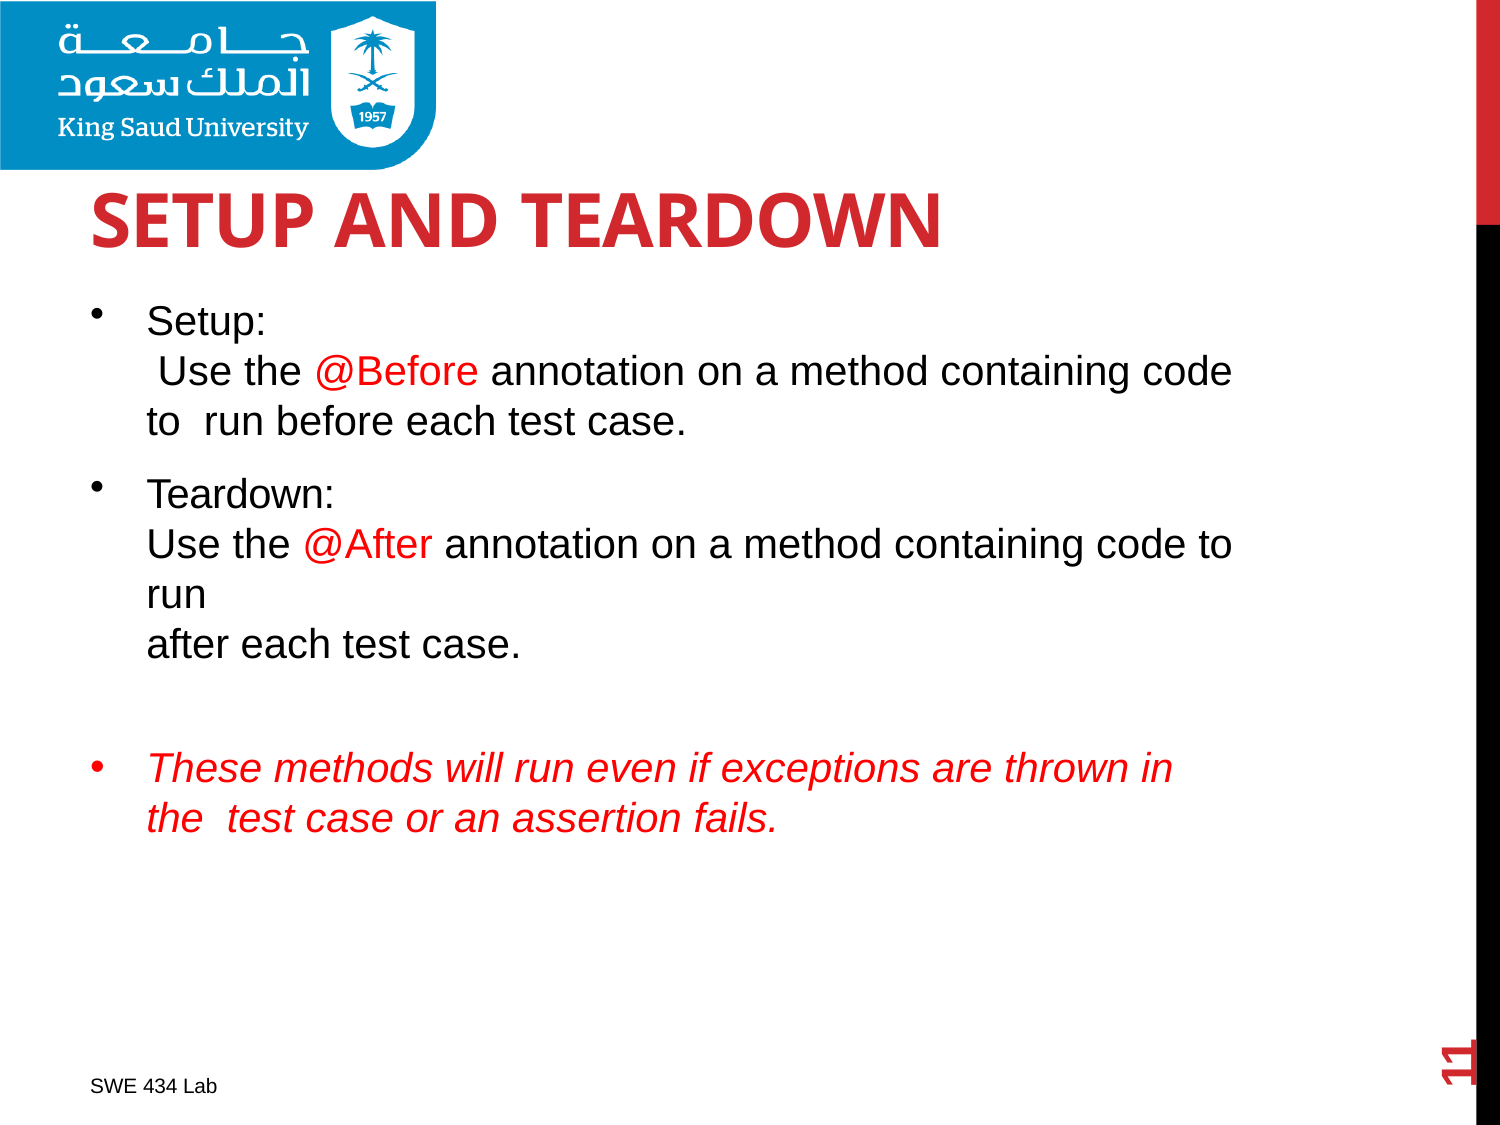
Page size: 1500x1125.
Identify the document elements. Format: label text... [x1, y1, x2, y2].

text_box Setup: Use the @Before annotation on a method containing code to run before each test case. Teardown: Use the @After annotation on a method containing code to run after each test case. These methods will run even if exceptions are thrown in the test case or an assertion fails. [87, 293, 1306, 842]
footer SWE 434 Lab [87, 1074, 220, 1125]
text_box [0, 0, 438, 175]
text_box 11 [1433, 1036, 1489, 1091]
title SETUP AND TEARDOWN [87, 172, 1062, 361]
